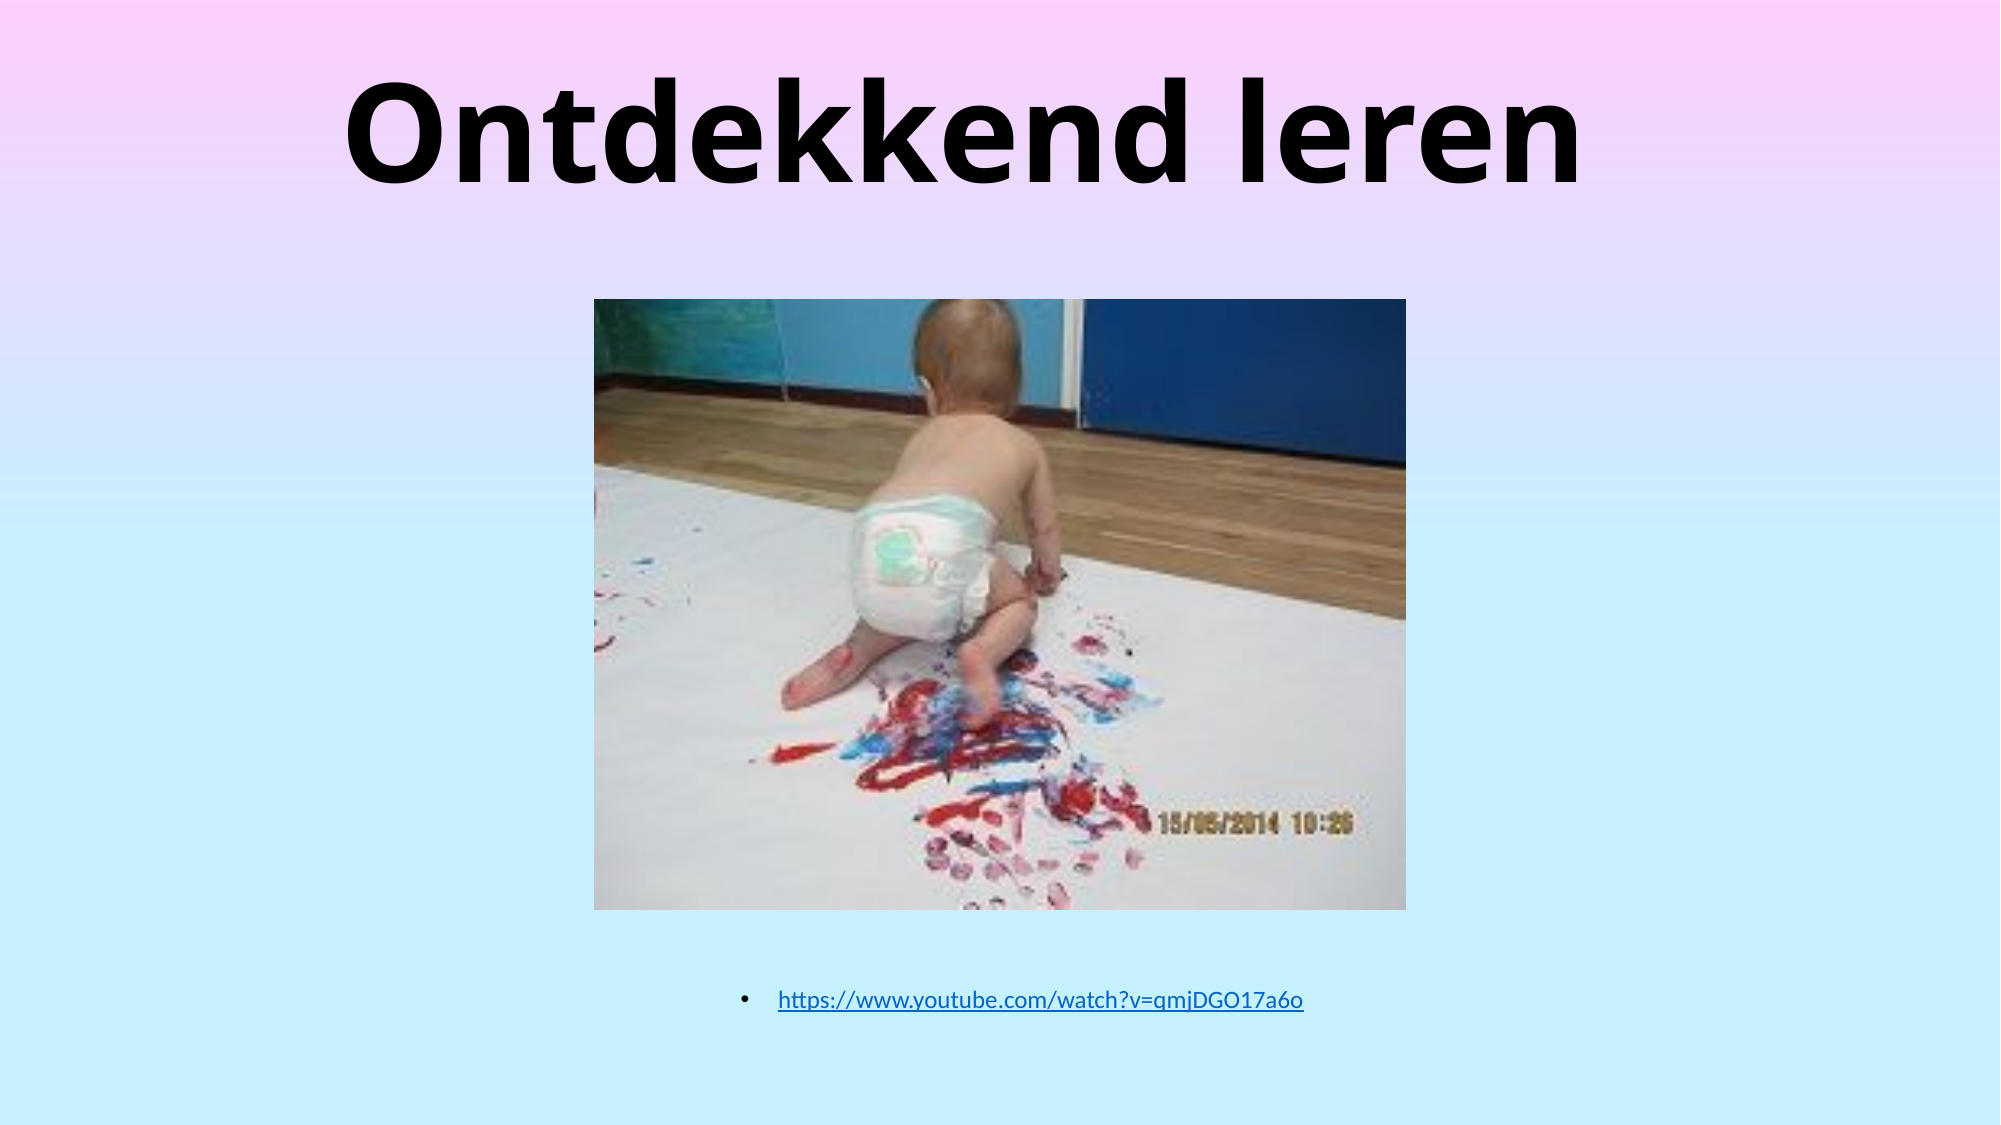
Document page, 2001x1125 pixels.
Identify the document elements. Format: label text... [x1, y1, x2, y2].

picture [593, 298, 1407, 911]
title Ontdekkend leren [137, 29, 1863, 247]
list https://www.youtube.com/watch?v=qmjDGO17a6o [725, 979, 1359, 1025]
